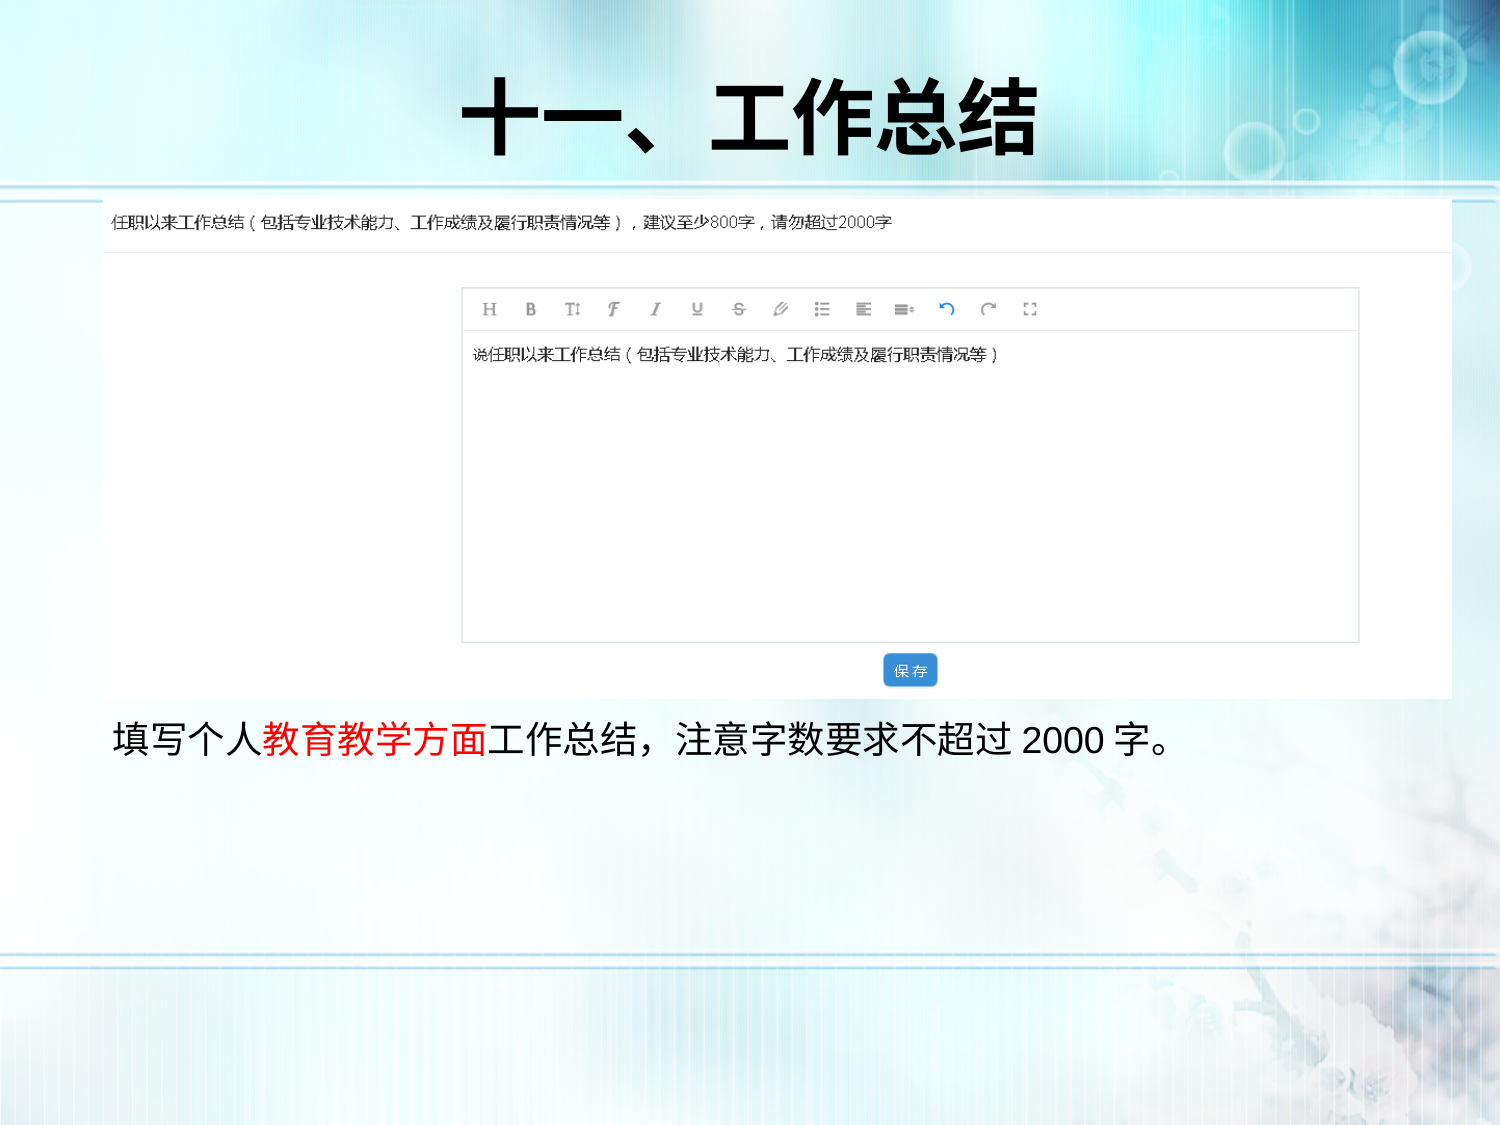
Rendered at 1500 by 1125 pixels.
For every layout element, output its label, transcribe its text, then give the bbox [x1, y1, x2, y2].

title 十一、工作总结 [74, 45, 1426, 185]
picture [0, 0, 1500, 1125]
text_box 填写个人教育教学方面工作总结，注意字数要求不超过2000字。 [97, 708, 1464, 769]
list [103, 199, 1452, 699]
